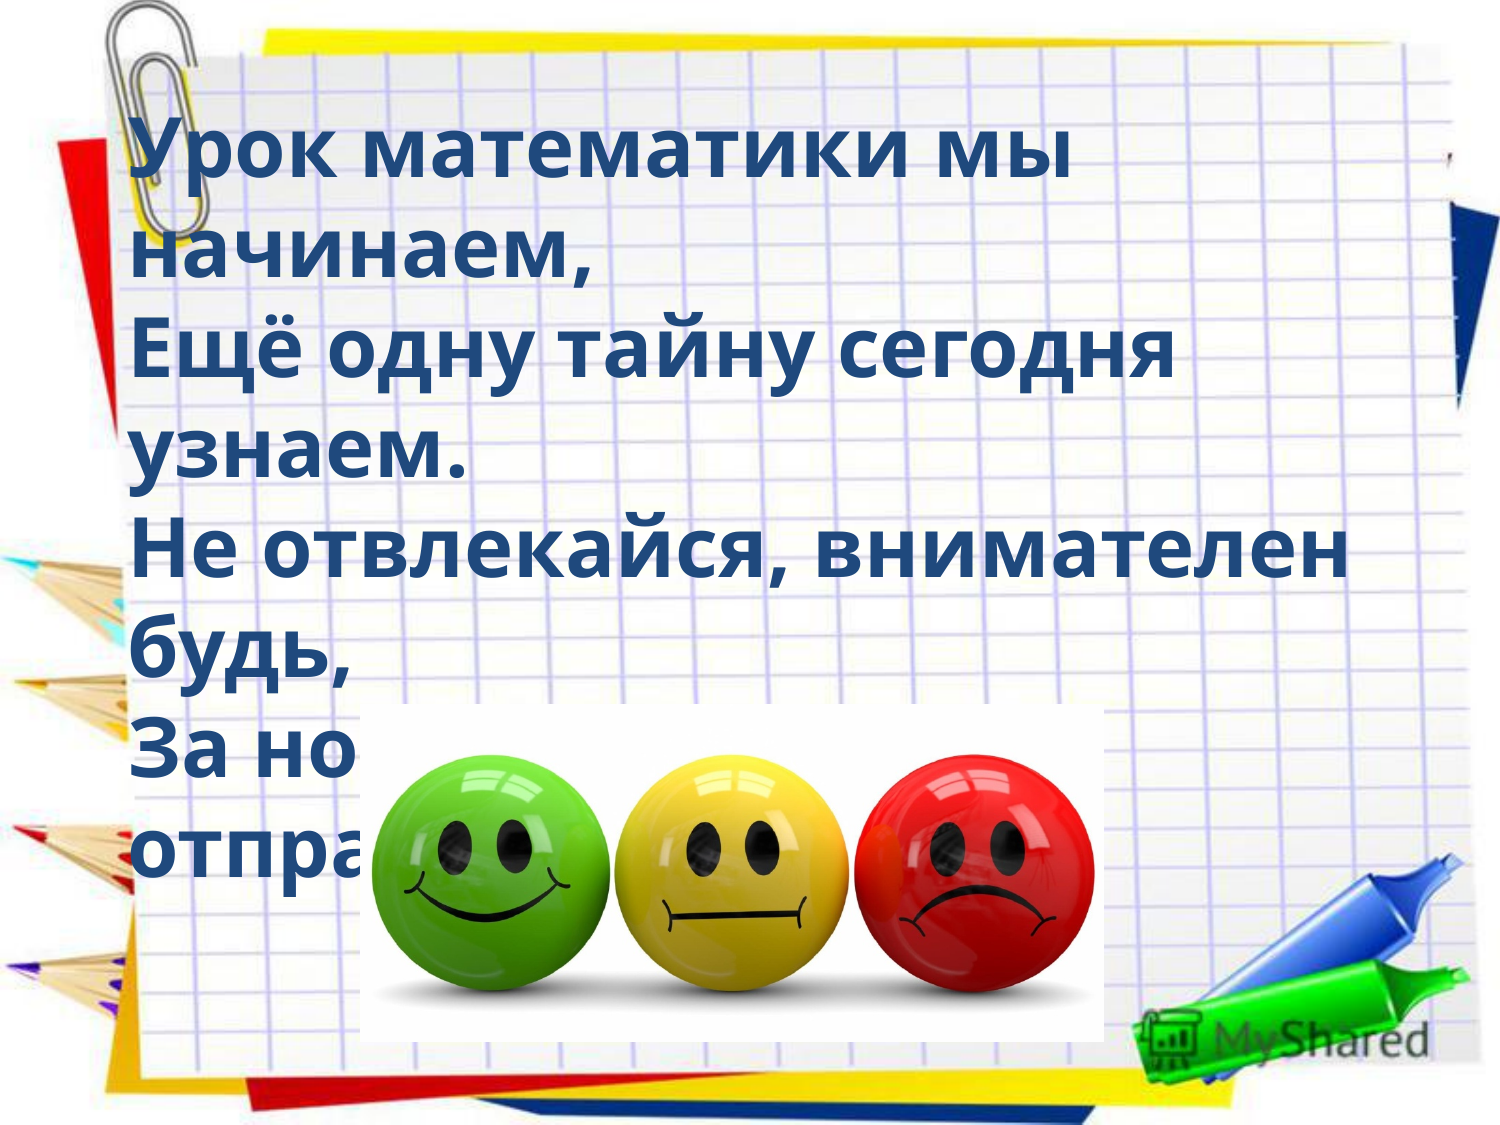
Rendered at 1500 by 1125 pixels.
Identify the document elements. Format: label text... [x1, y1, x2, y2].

title Урок математики мы начинаем, Ещё одну тайну сегодня узнаем. Не отвлекайся, внимателен будь, За новыми знаниями отправимся в путь! [112, 373, 1388, 615]
picture [0, 0, 1500, 1125]
